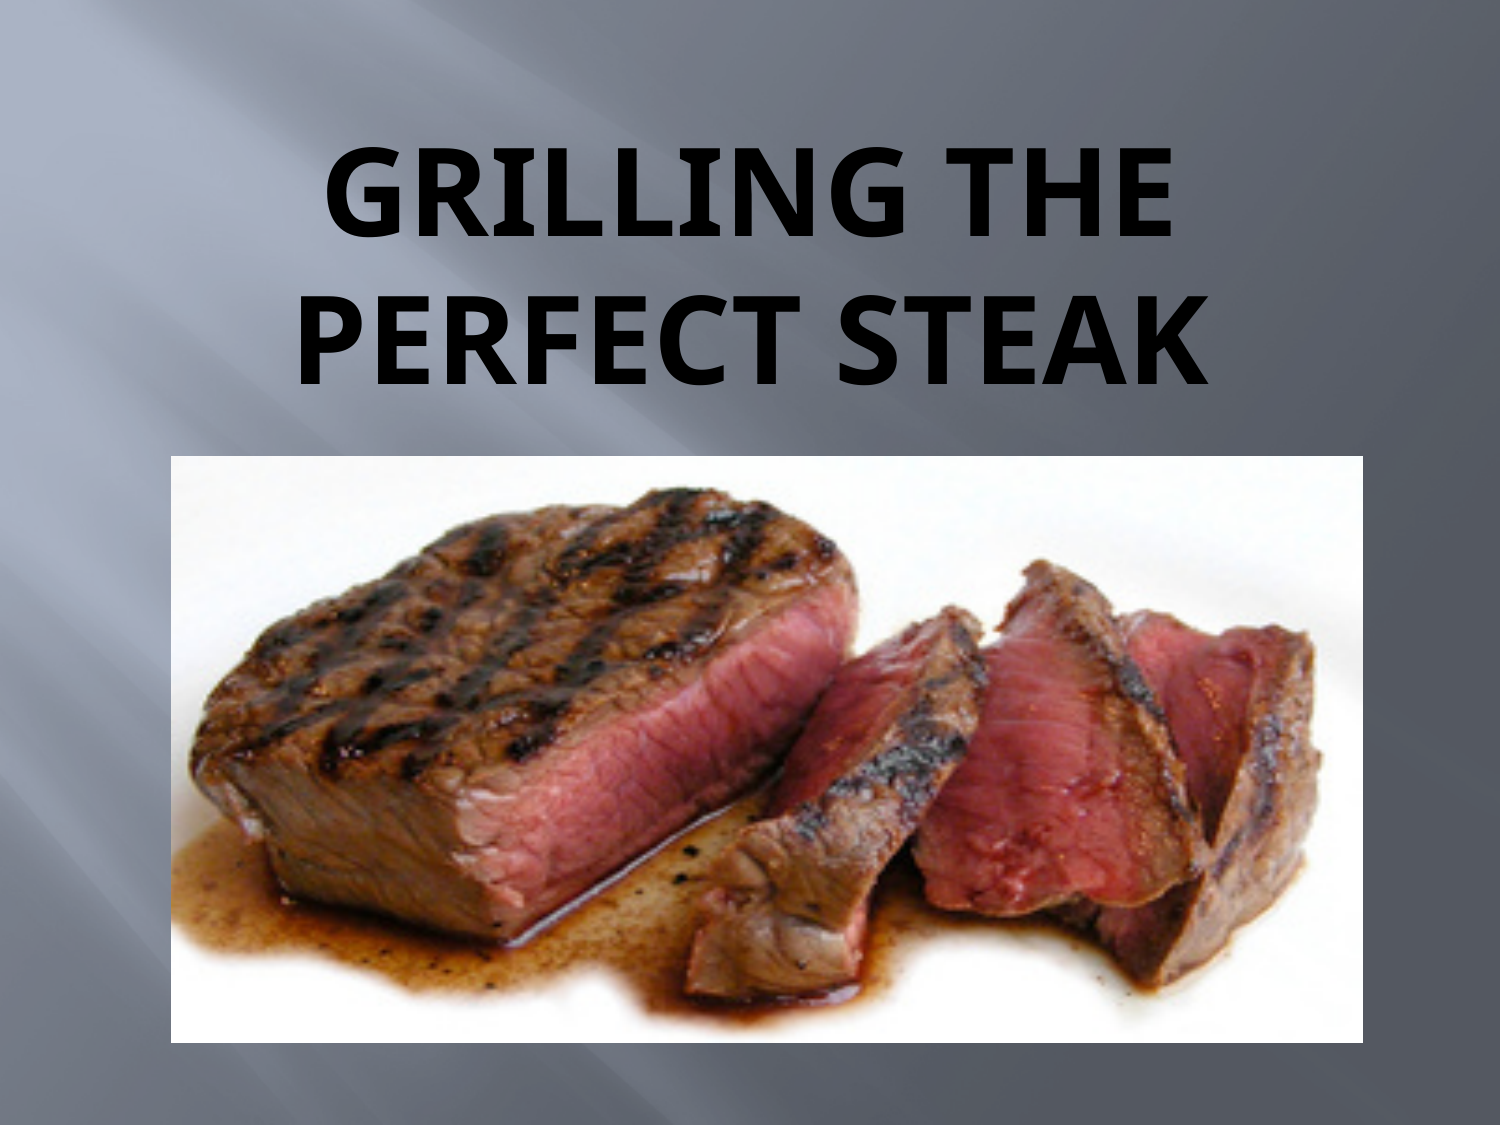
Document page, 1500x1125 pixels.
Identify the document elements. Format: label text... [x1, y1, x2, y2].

picture [170, 455, 1363, 1043]
title Grilling The Perfect Steak [112, 113, 1388, 409]
